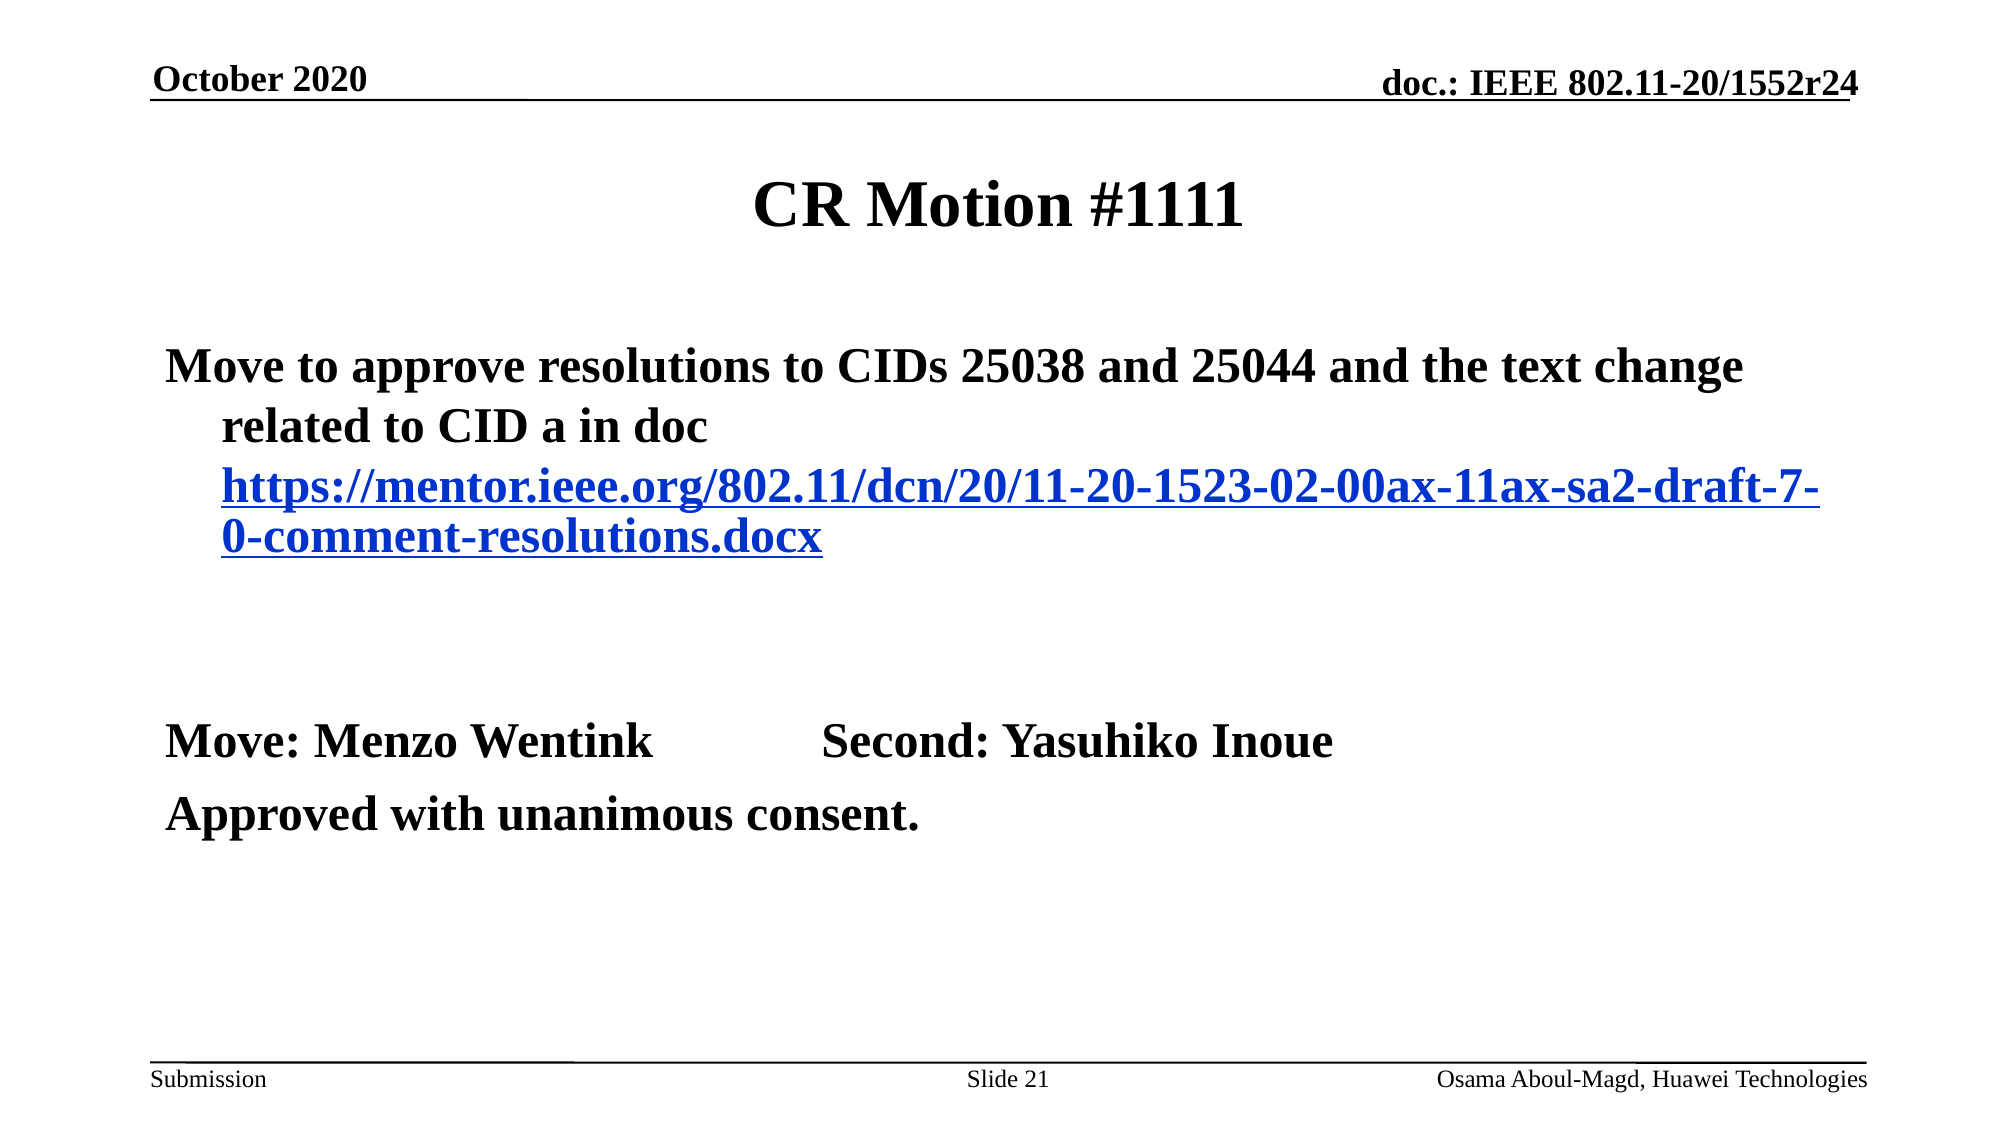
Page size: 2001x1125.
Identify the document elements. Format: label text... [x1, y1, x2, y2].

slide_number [152, 54, 563, 100]
footer Osama Aboul-Magd, Huawei Technologies [1171, 1061, 1869, 1093]
title CR Motion #1111 [149, 112, 1850, 288]
list Move to approve resolutions to CIDs 25038 and 25044 and the text change related to CID a in doc https://mentor.ieee.org/802.11/dcn/20/11-20-1523-02-00ax-11ax-sa2-draft-7-0-comment-resolutions.docx Move: Menzo Wentink Second: Yasuhiko Inoue Approved with unanimous consent. [149, 324, 1850, 1000]
slide_number Slide 21 [950, 1061, 1067, 1123]
